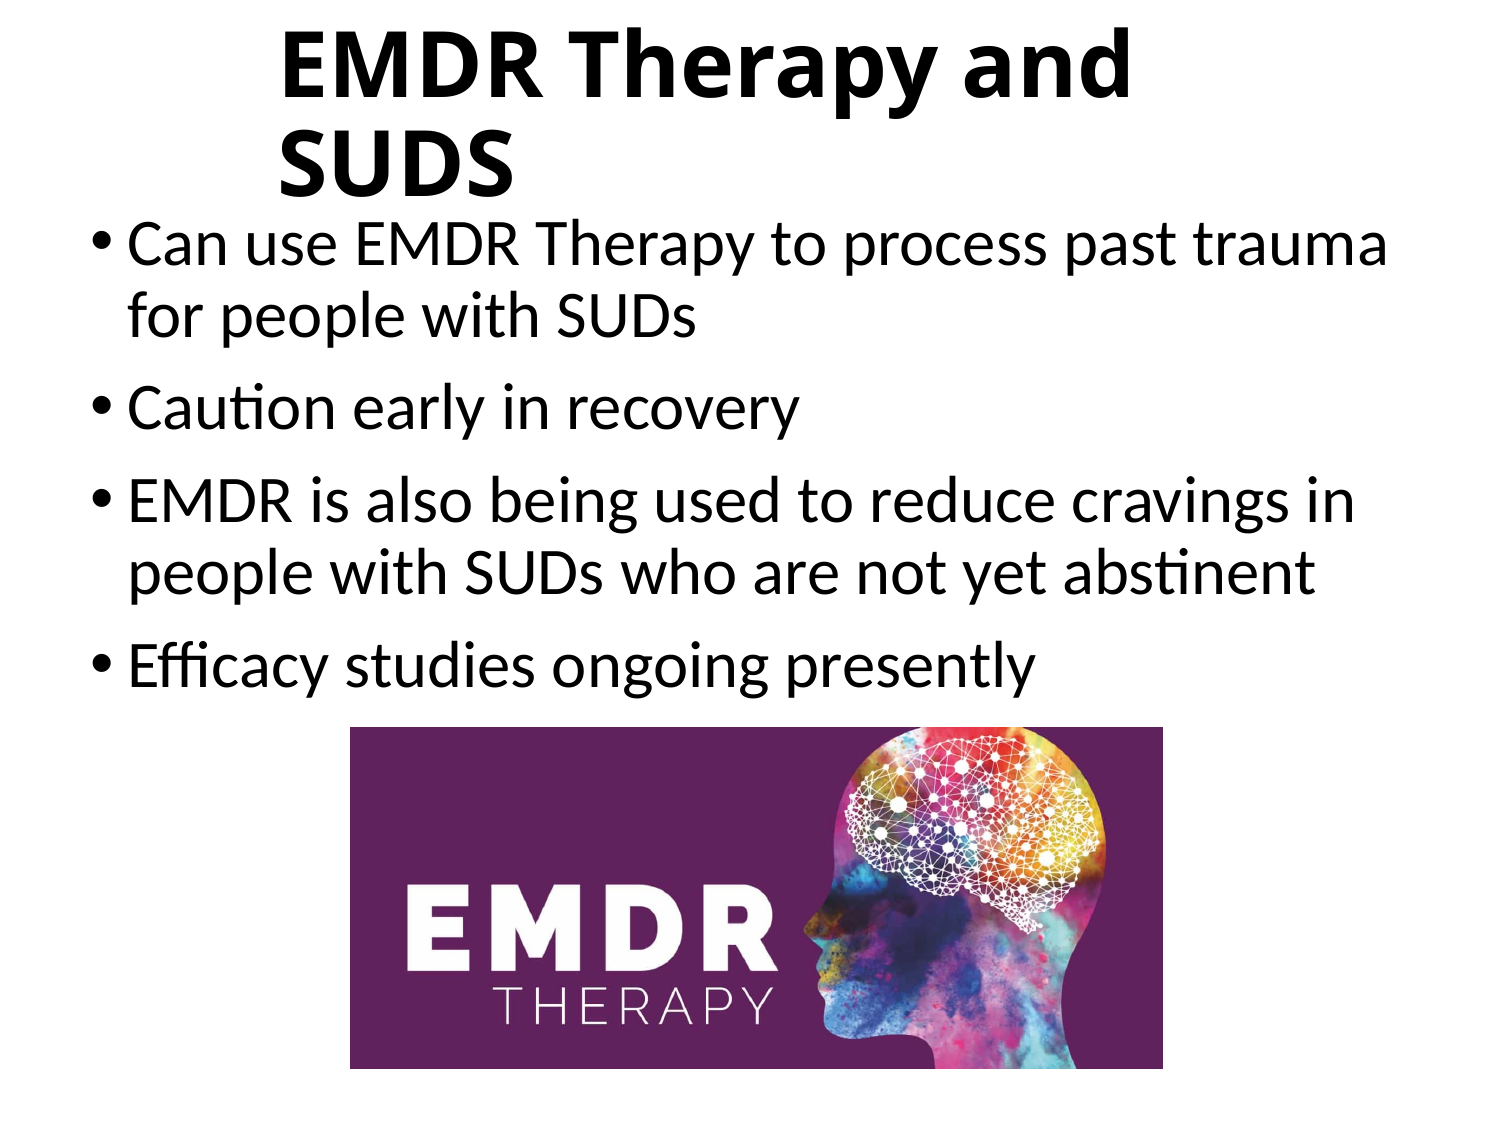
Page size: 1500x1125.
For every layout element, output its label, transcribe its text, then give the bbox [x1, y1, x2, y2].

picture [349, 727, 1163, 1069]
list Can use EMDR Therapy to process past trauma for people with SUDs Caution early in recovery EMDR is also being used to reduce cravings in people with SUDs who are not yet abstinent Efficacy studies ongoing presently [75, 200, 1438, 1043]
title EMDR Therapy and SUDS [262, 59, 1213, 175]
